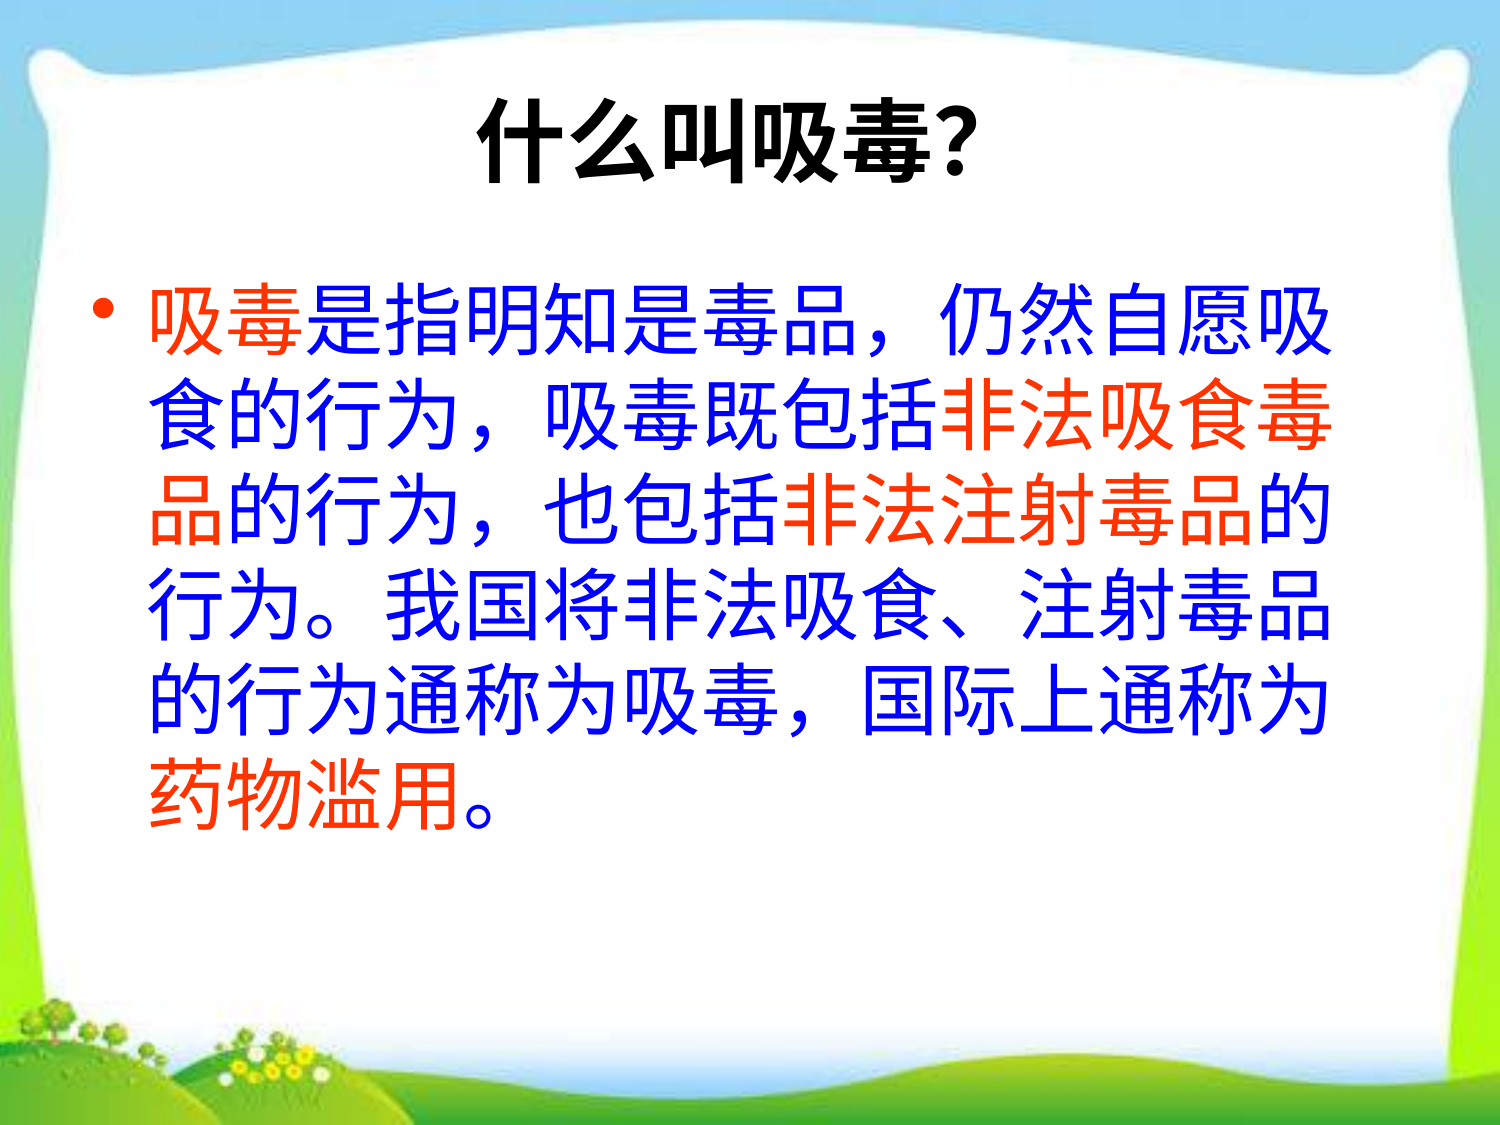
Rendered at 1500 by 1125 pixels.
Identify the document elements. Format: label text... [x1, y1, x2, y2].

list 吸毒是指明知是毒品，仍然自愿吸食的行为，吸毒既包括非法吸食毒品的行为，也包括非法注射毒品的行为。我国将非法吸食、注射毒品的行为通称为吸毒，国际上通称为药物滥用。 [74, 262, 1426, 1006]
title 什么叫吸毒？ [74, 44, 1426, 233]
picture [0, 0, 1500, 1125]
